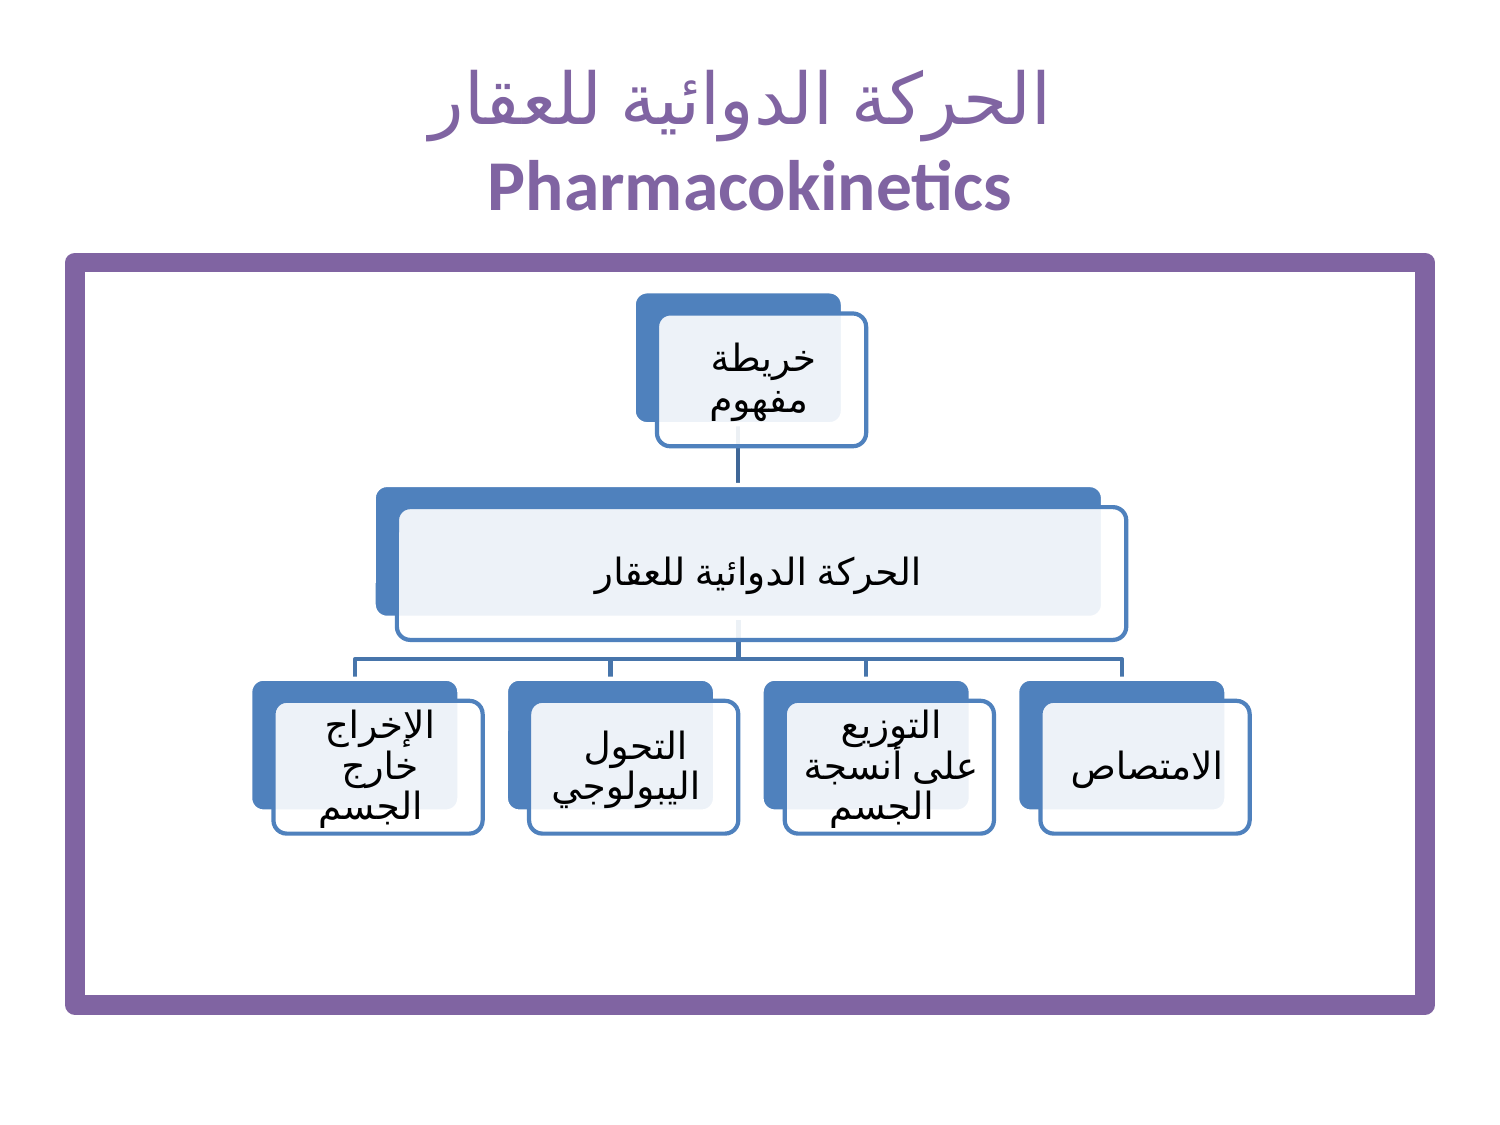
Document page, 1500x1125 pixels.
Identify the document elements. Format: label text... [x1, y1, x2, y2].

list [75, 262, 1425, 1005]
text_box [249, 228, 1251, 897]
title الحركة الدوائية للعقار Pharmacokinetics [75, 45, 1425, 233]
